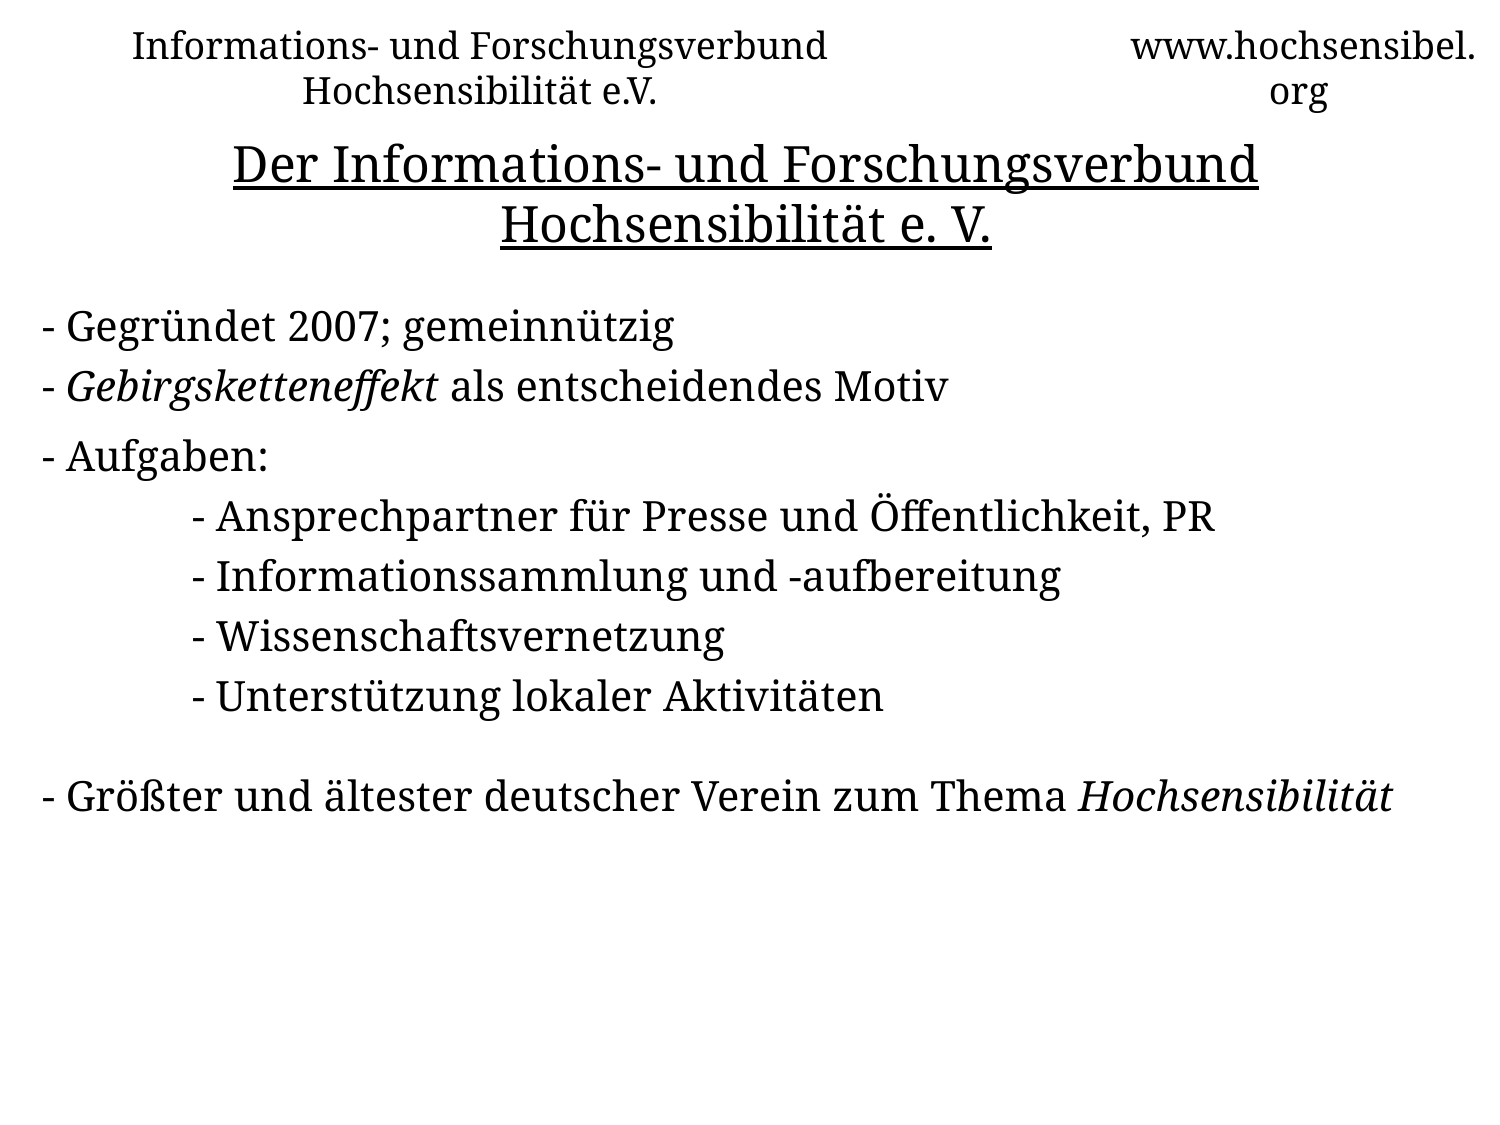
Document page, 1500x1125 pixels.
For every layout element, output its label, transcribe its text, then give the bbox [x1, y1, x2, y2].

text_box Der Informations- und Forschungsverbund Hochsensibilität e. V. [27, 125, 1466, 260]
title - Gegründet 2007; gemeinnützig - Gebirgsketteneffekt als entscheidendes Motiv - Aufgaben: - Ansprechpartner für Presse und Öffentlichkeit, PR - Informationssammlung und -aufbereitung - Wissenschaftsvernetzung - Unterstützung lokaler Aktivitäten - Größter und ältester deutscher Verein zum Thema Hochsensibilität [27, 292, 1466, 828]
text_box Informations- und Forschungsverbund Hochsensibilität e.V. [0, 14, 961, 120]
text_box www.hochsensibel.org [1107, 14, 1500, 120]
